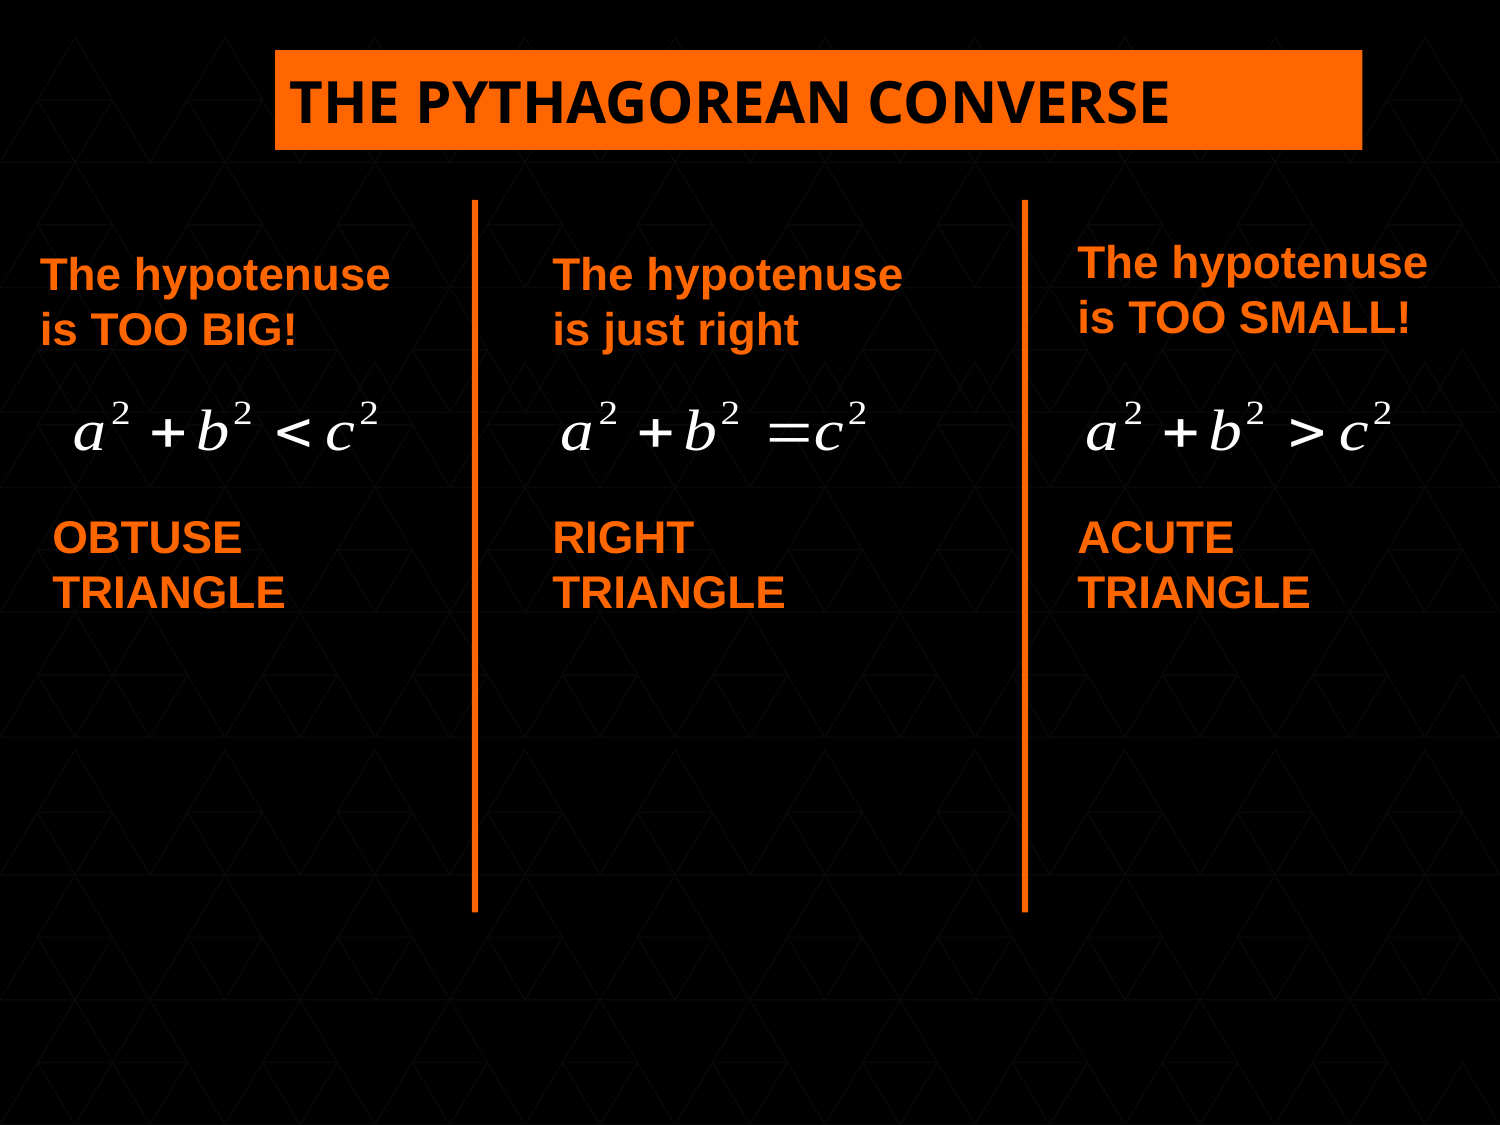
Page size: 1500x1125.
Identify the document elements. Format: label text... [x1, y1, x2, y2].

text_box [1074, 387, 1406, 466]
text_box OBTUSE TRIANGLE [37, 512, 438, 613]
text_box The hypotenuse is TOO SMALL! [1062, 237, 1463, 338]
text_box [62, 387, 393, 466]
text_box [549, 387, 881, 466]
text_box The hypotenuse is just right [537, 249, 938, 350]
text_box ACUTE TRIANGLE [1062, 512, 1463, 613]
text_box THE PYTHAGOREAN CONVERSE [275, 50, 1363, 150]
text_box RIGHT TRIANGLE [537, 512, 938, 613]
text_box The hypotenuse is TOO BIG! [24, 249, 425, 350]
